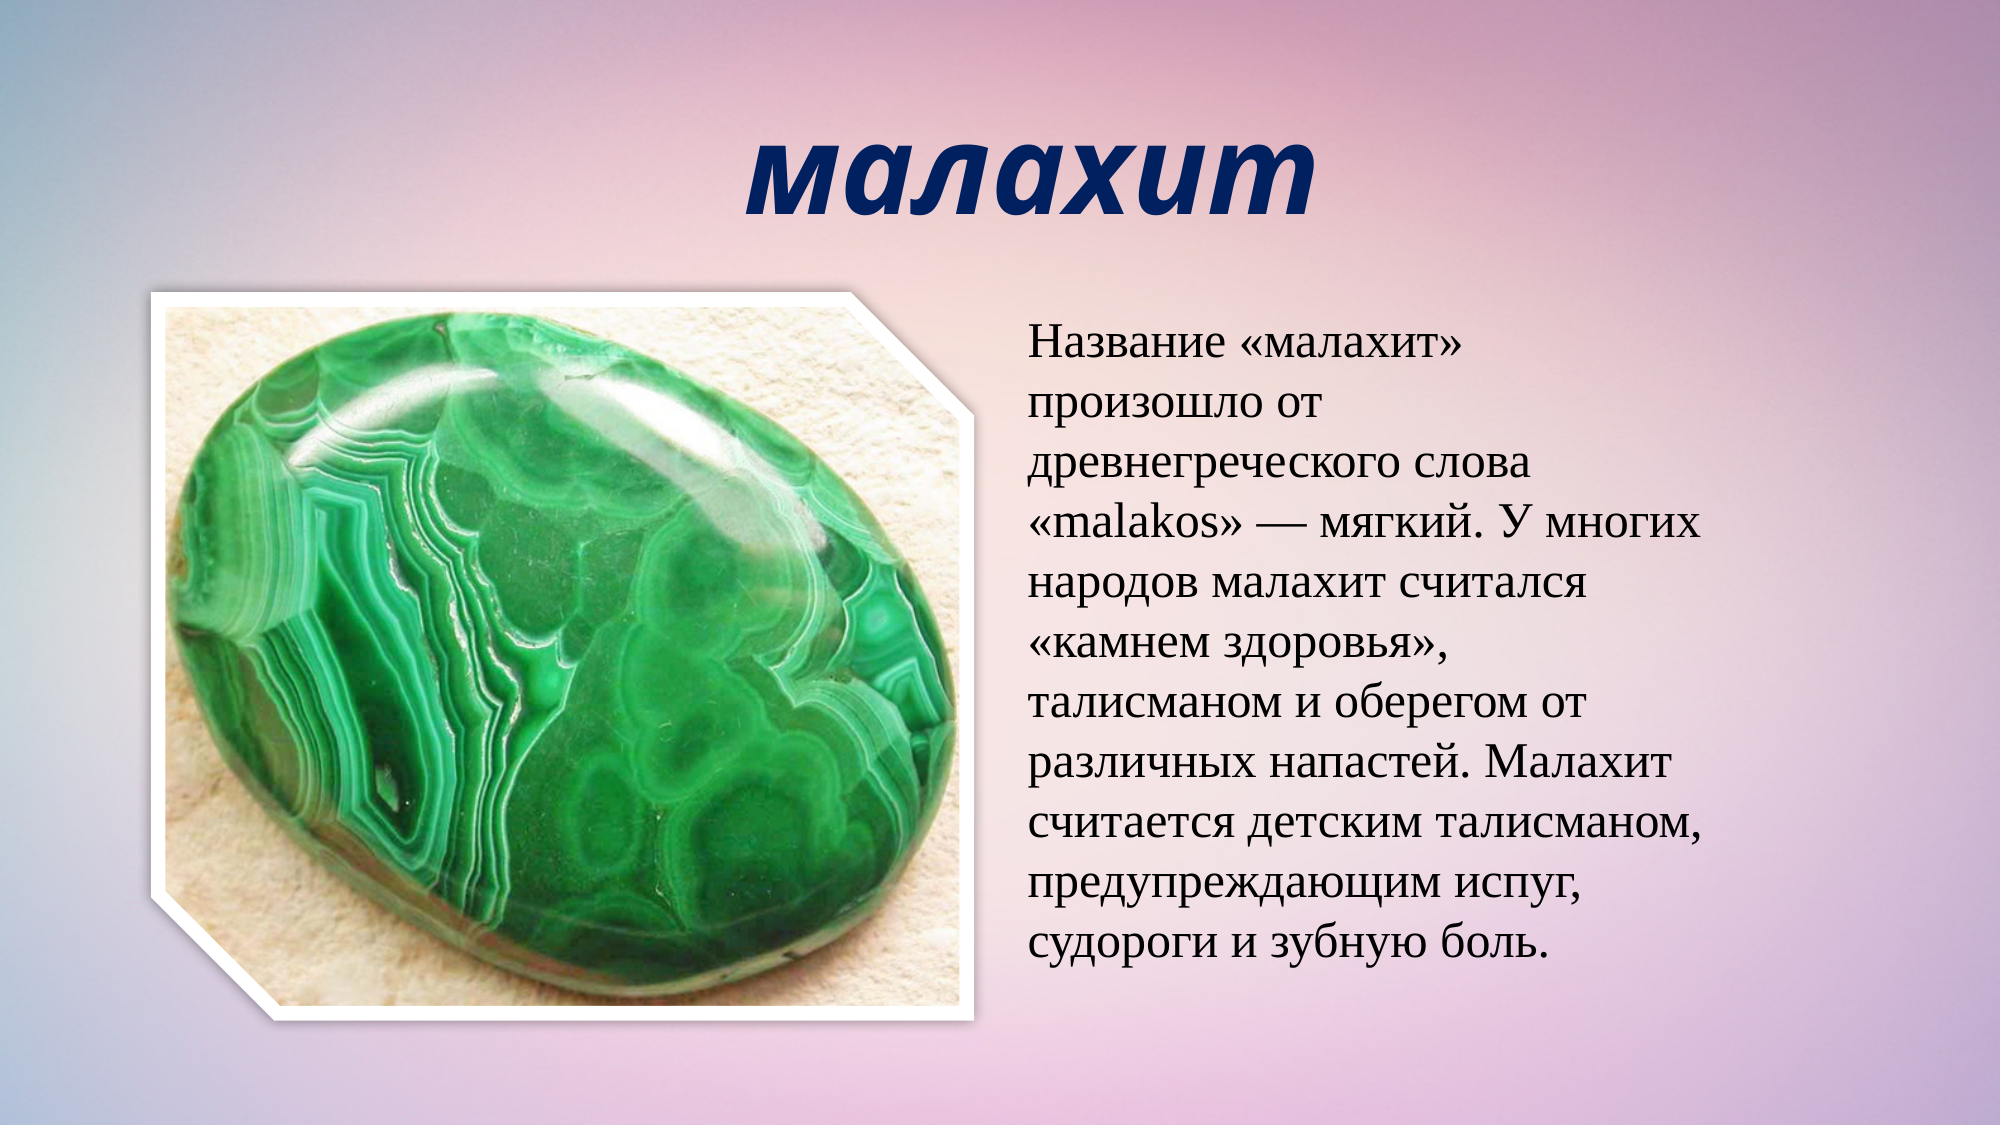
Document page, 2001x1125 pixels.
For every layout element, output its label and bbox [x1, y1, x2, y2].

list [158, 299, 967, 1014]
picture [0, 0, 2000, 1125]
